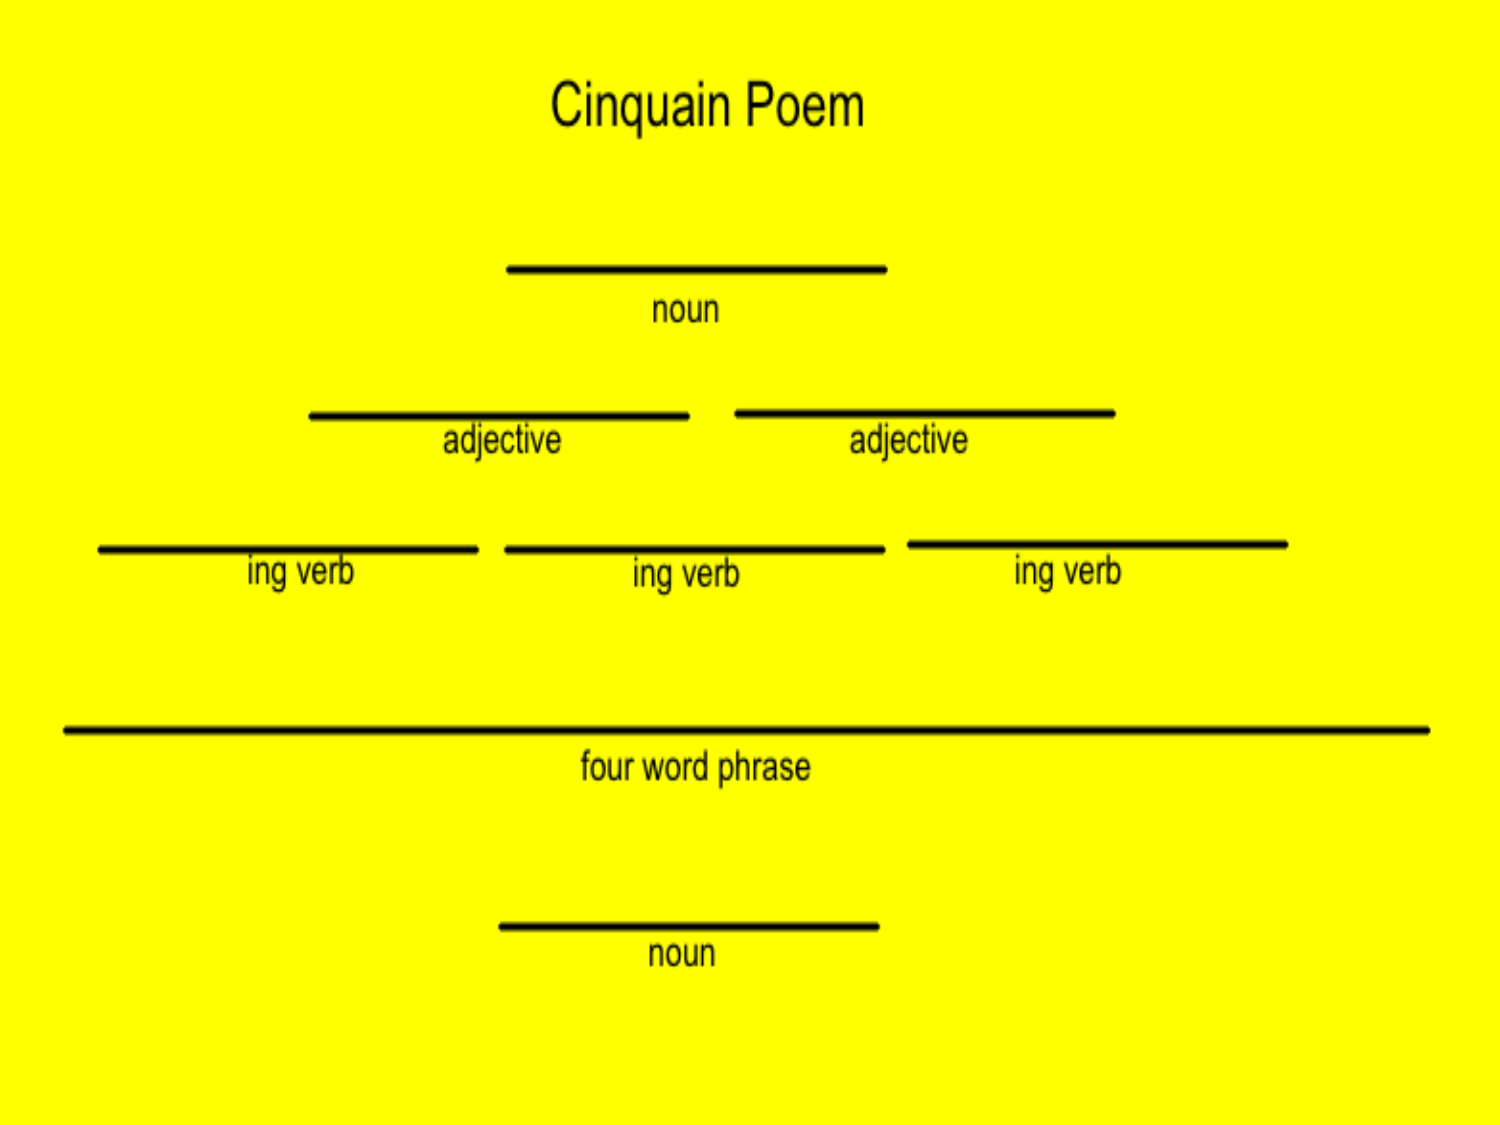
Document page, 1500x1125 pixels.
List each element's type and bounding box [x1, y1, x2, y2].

list [0, 0, 1500, 1125]
